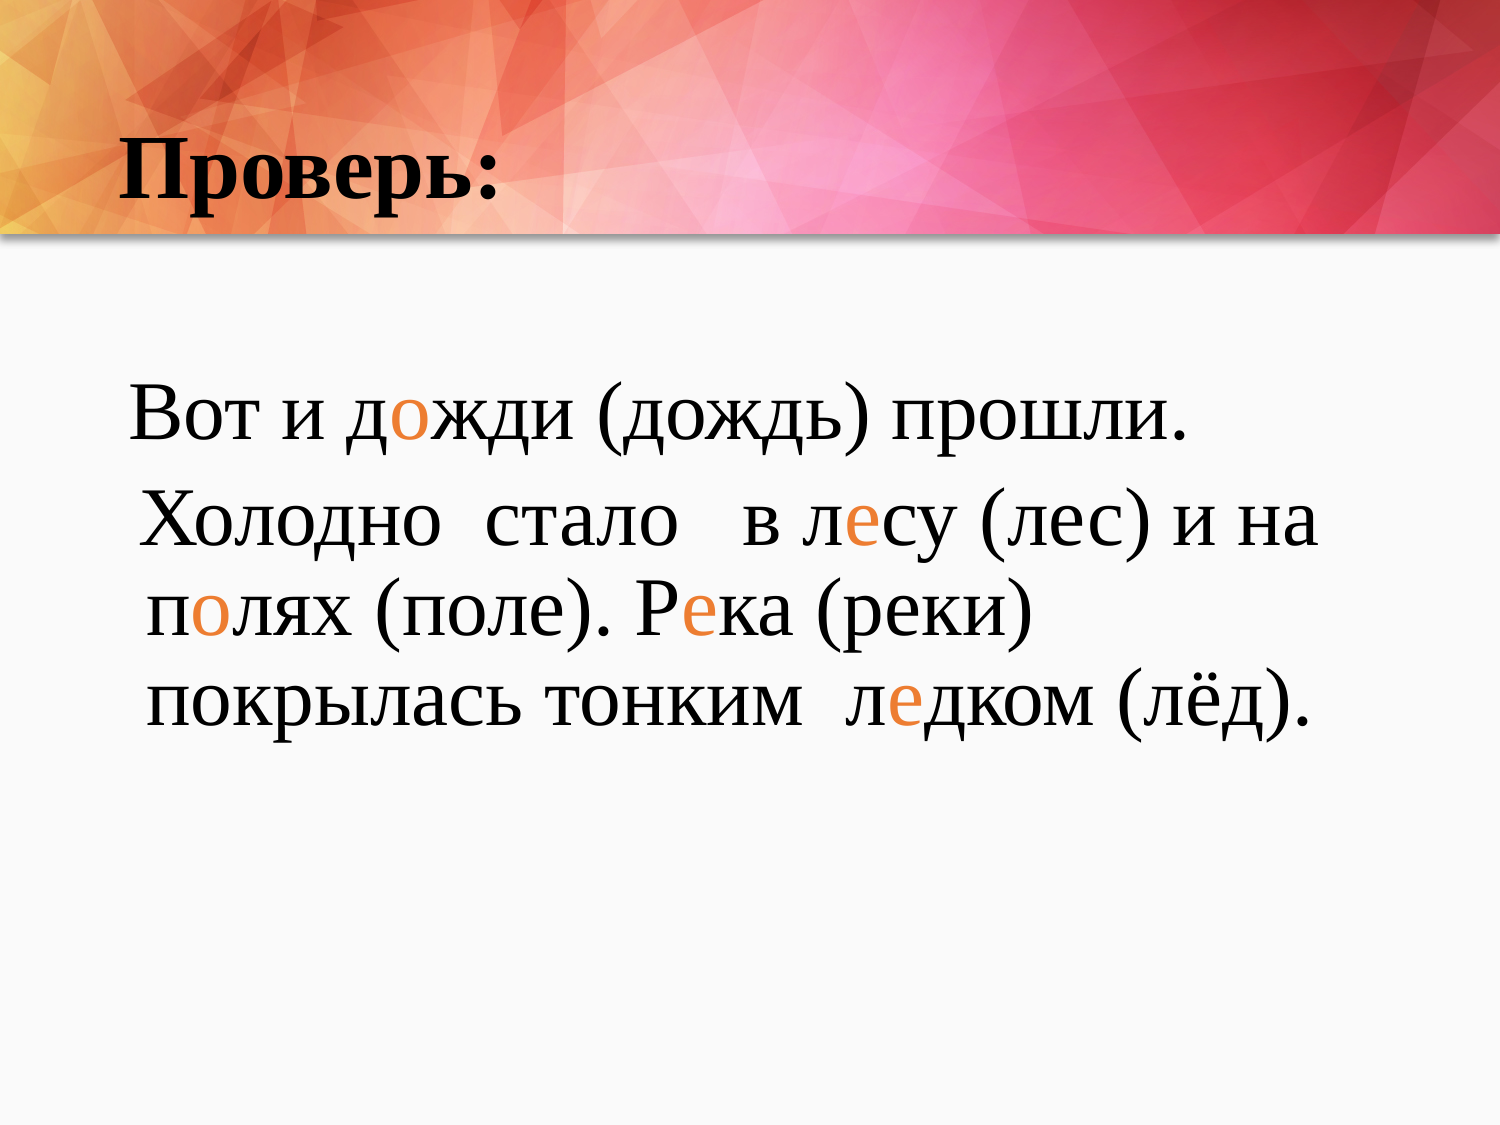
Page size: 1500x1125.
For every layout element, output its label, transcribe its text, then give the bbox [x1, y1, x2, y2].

list Вот и дожди (дождь) прошли. Холодно стало в лесу (лес) и на полях (поле). Река (реки) покрылась тонким ледком (лёд). [103, 299, 1397, 1014]
title Проверь: [103, 59, 1397, 278]
picture [0, 0, 1500, 234]
